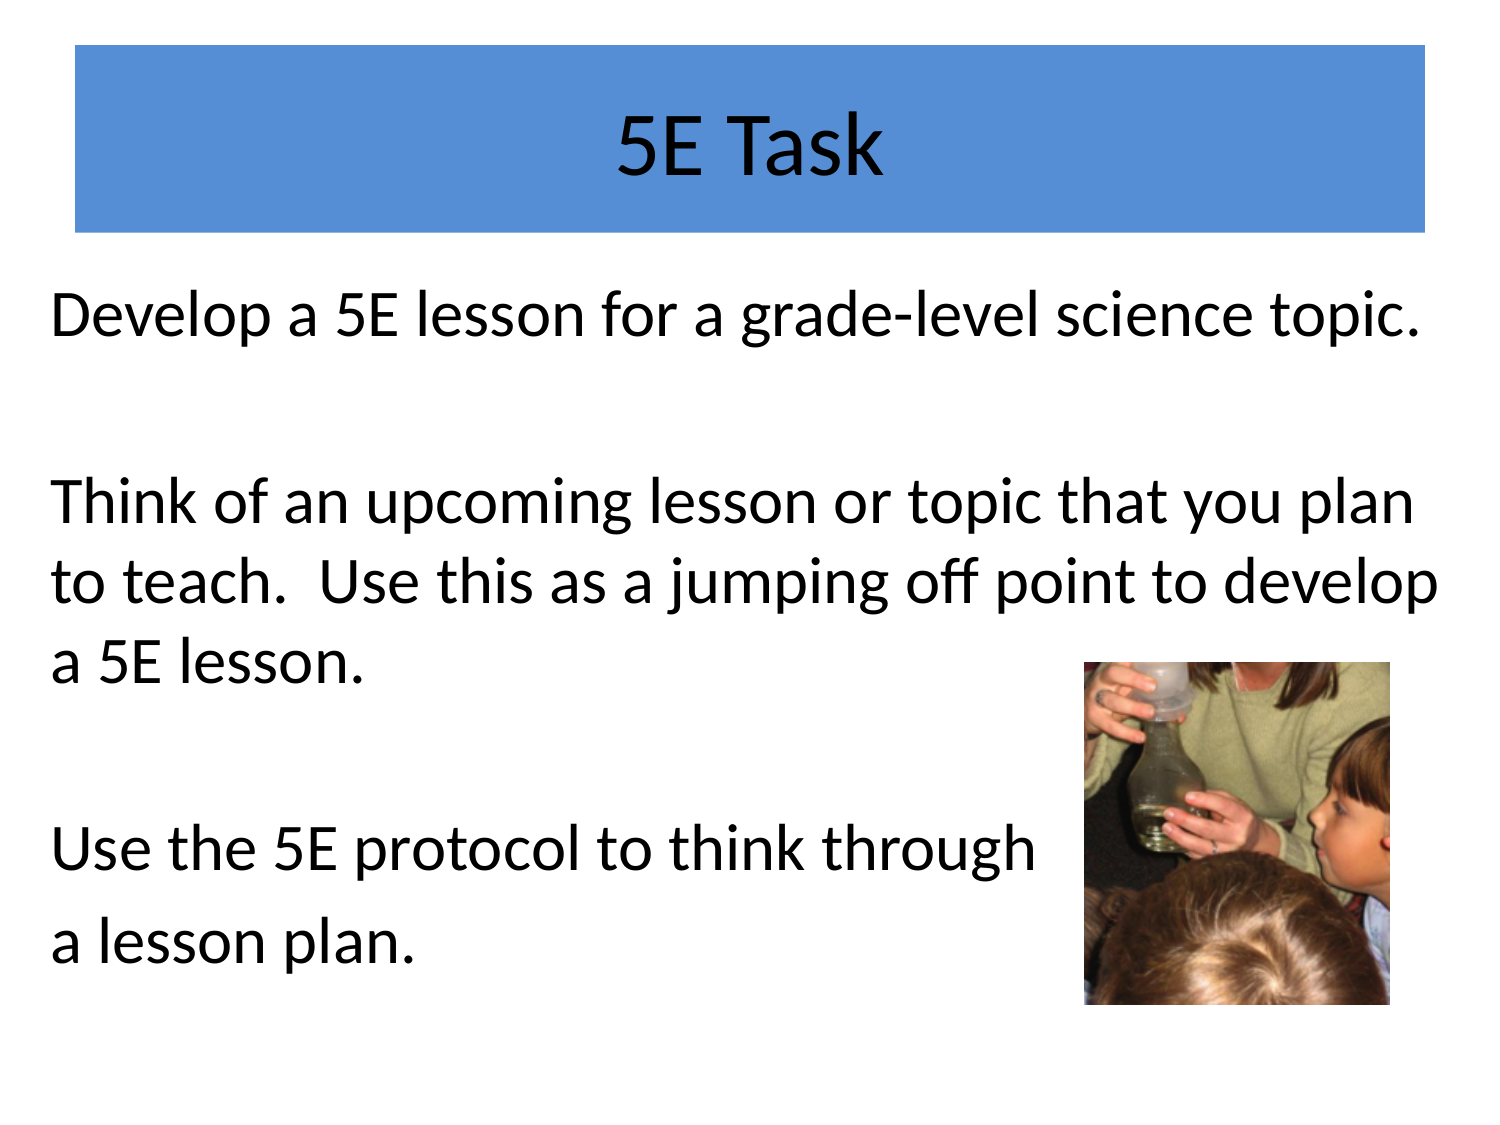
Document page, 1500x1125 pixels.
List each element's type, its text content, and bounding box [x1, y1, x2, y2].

title 5E Task [75, 45, 1425, 233]
list Develop a 5E lesson for a grade-level science topic. Think of an upcoming lesson or topic that you plan to teach. Use this as a jumping off point to develop a 5E lesson. Use the 5E protocol to think through a lesson plan. [35, 262, 1456, 1005]
picture [1083, 662, 1391, 1006]
